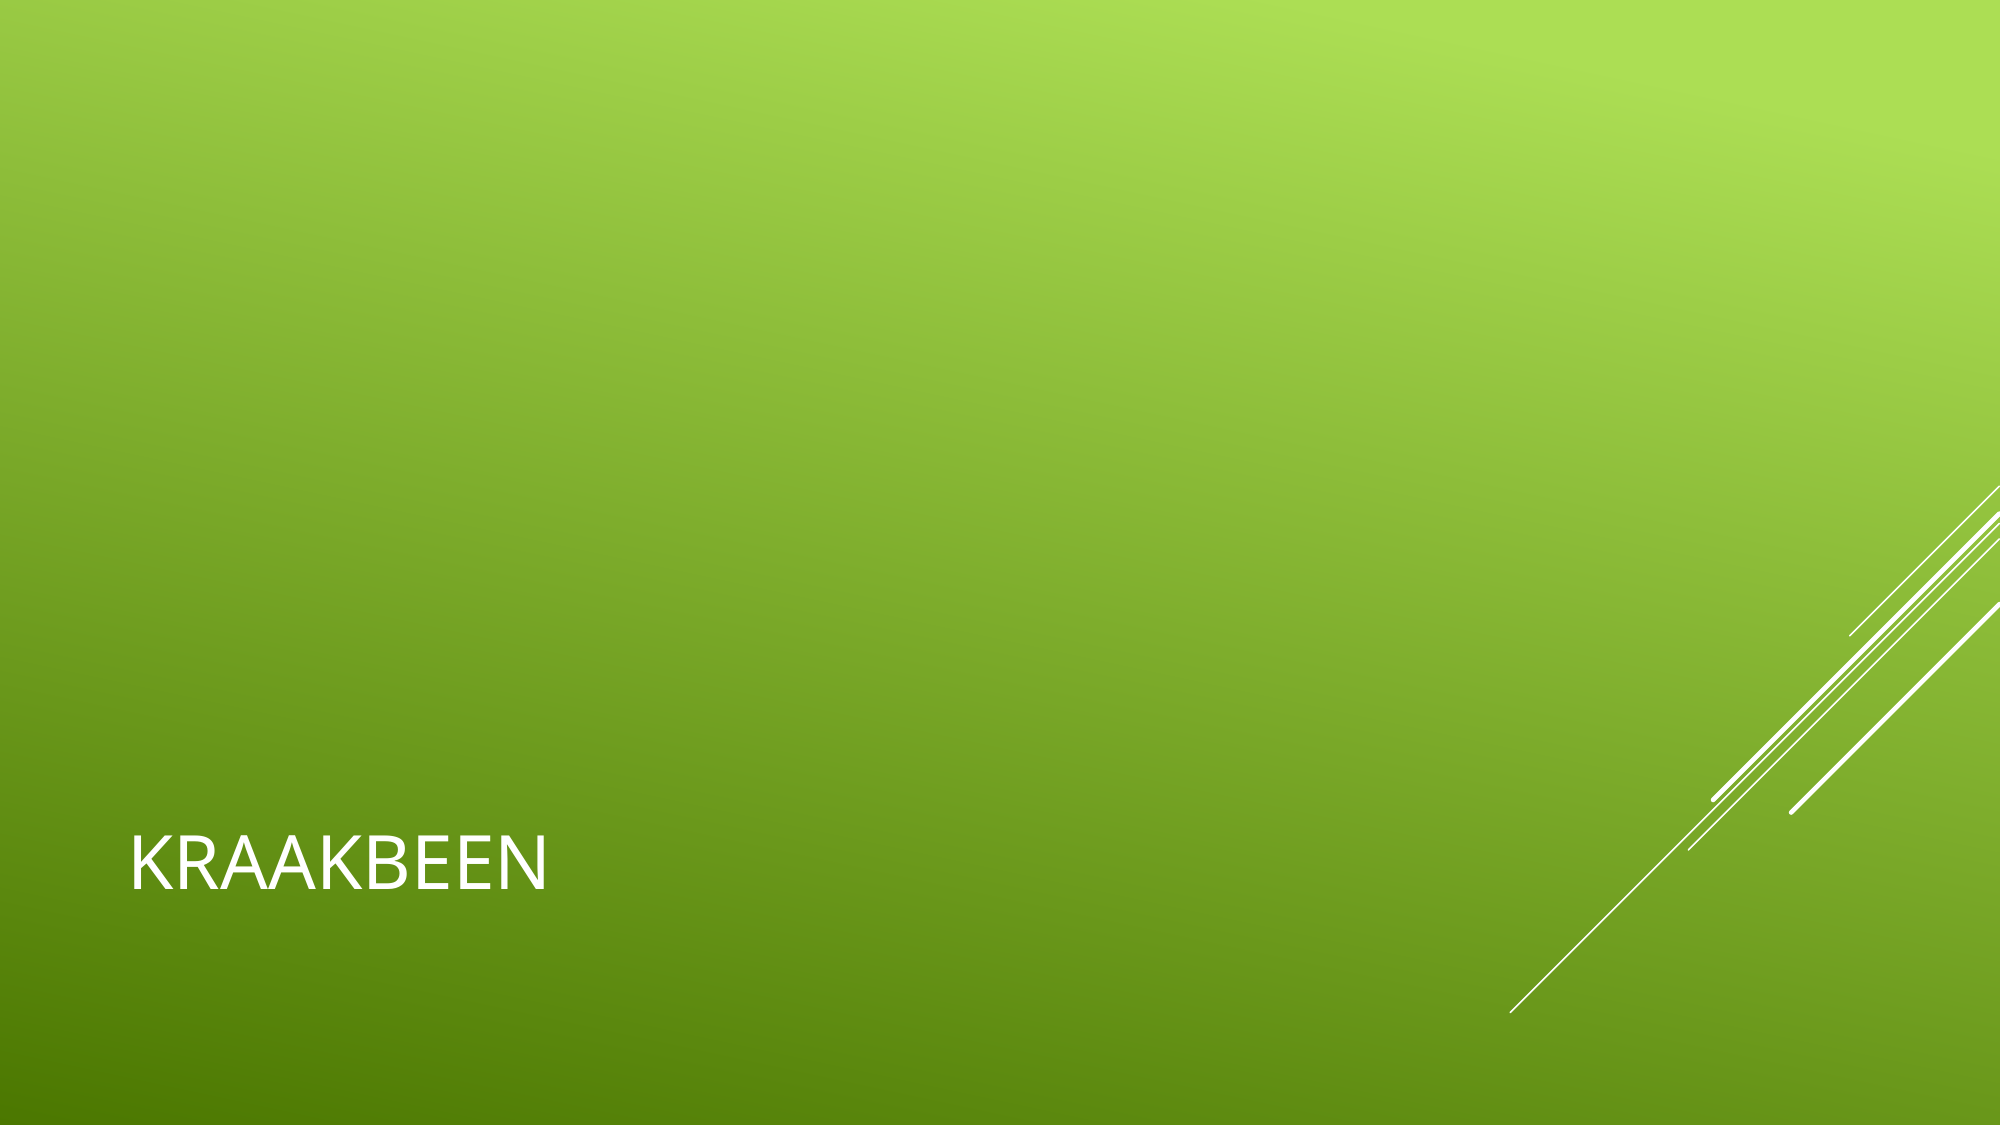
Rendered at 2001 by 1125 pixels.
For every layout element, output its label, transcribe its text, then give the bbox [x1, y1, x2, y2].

title Kraakbeen [112, 736, 1513, 984]
